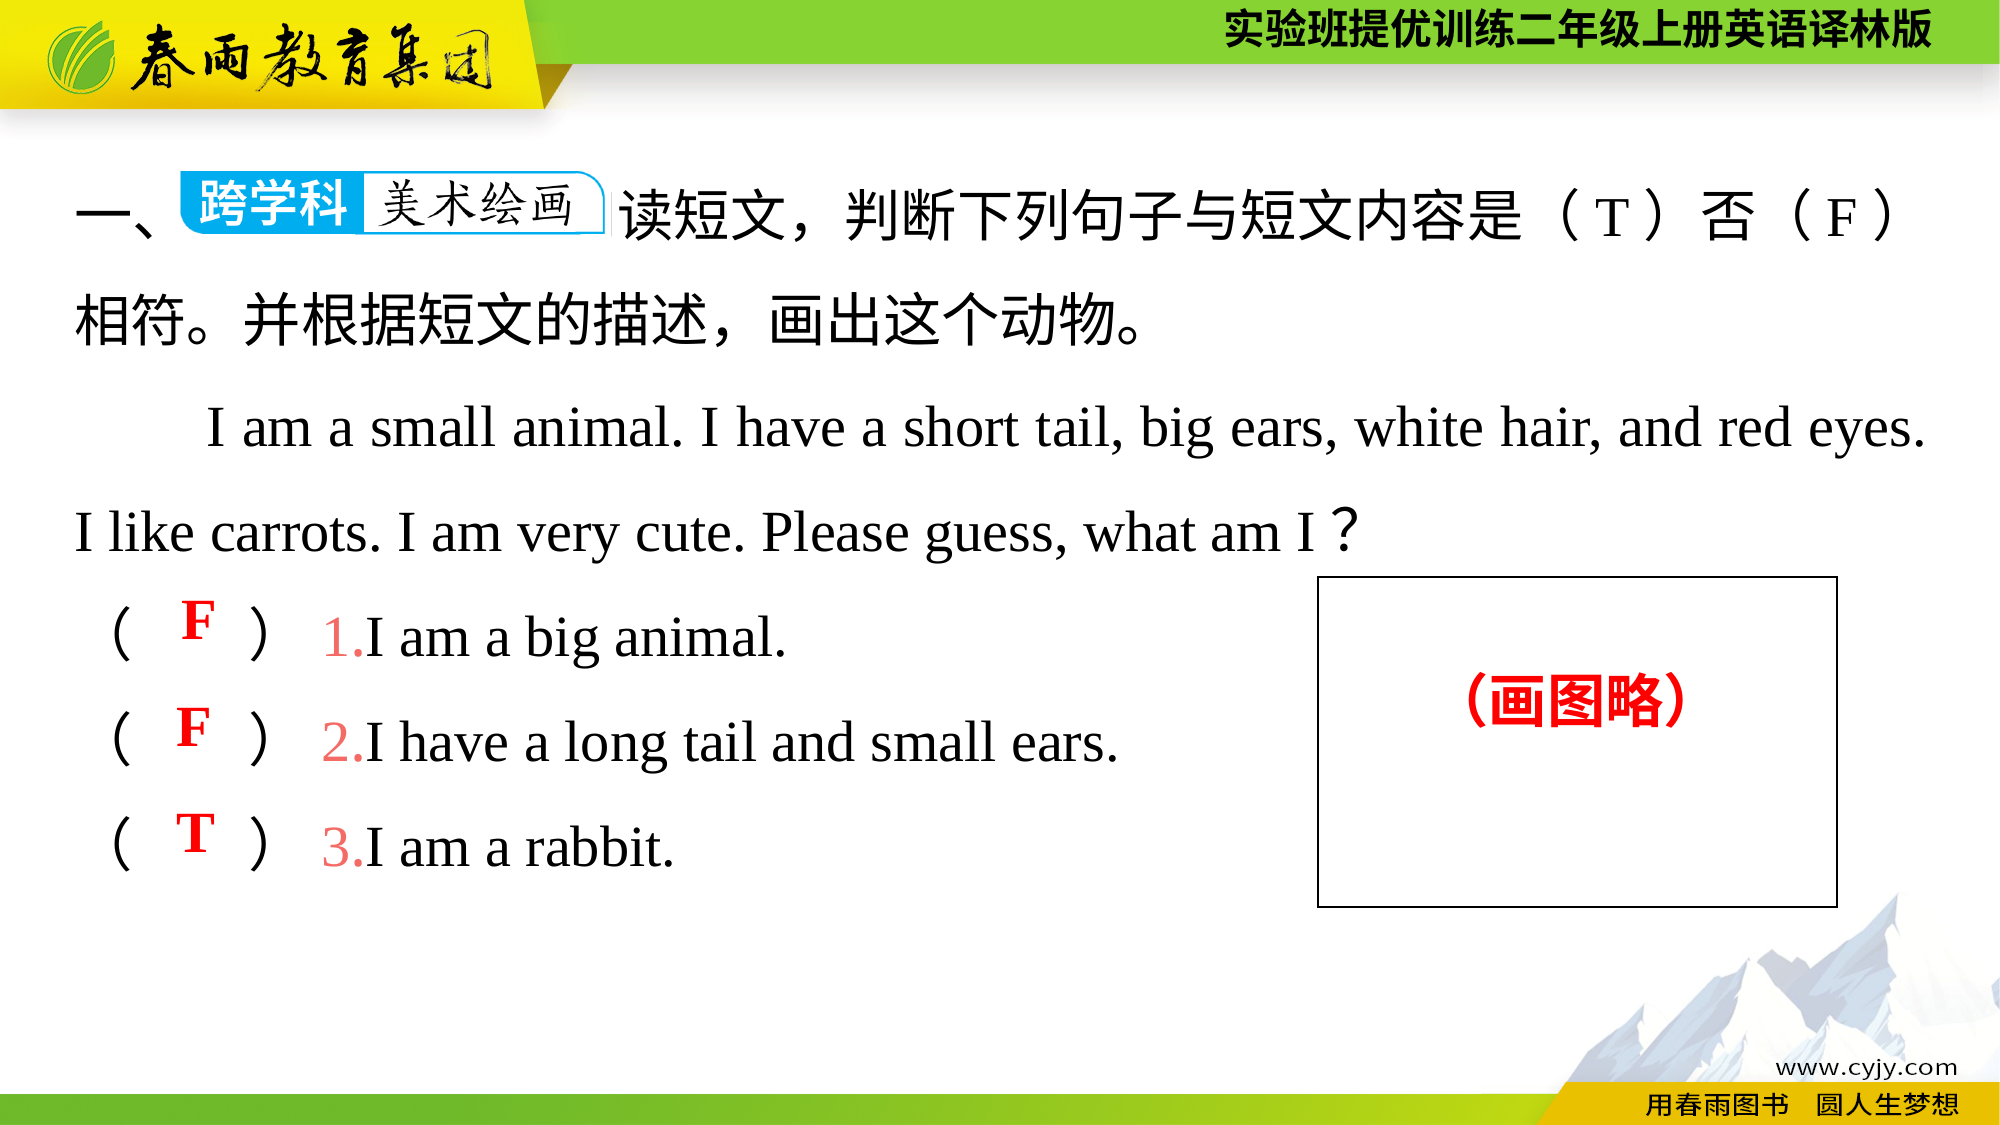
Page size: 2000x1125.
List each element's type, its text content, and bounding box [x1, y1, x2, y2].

text_box T [161, 786, 231, 872]
list 一、 阅读短文，判断下列句子与短文内容是（T）否（F）相符。并根据短文的描述，画出这个动物。 I am a small animal. I have a short tail, big ears, white hair, and red eyes. I like carrots. I am very cute. Please guess, what am I？ （ ）1.I am a big animal. （ ）2.I have a long tail and small ears. （ ）3.I am a rabbit. [59, 135, 1944, 894]
text_box F [161, 680, 227, 766]
text_box F [166, 574, 232, 659]
picture [0, 0, 2000, 1125]
